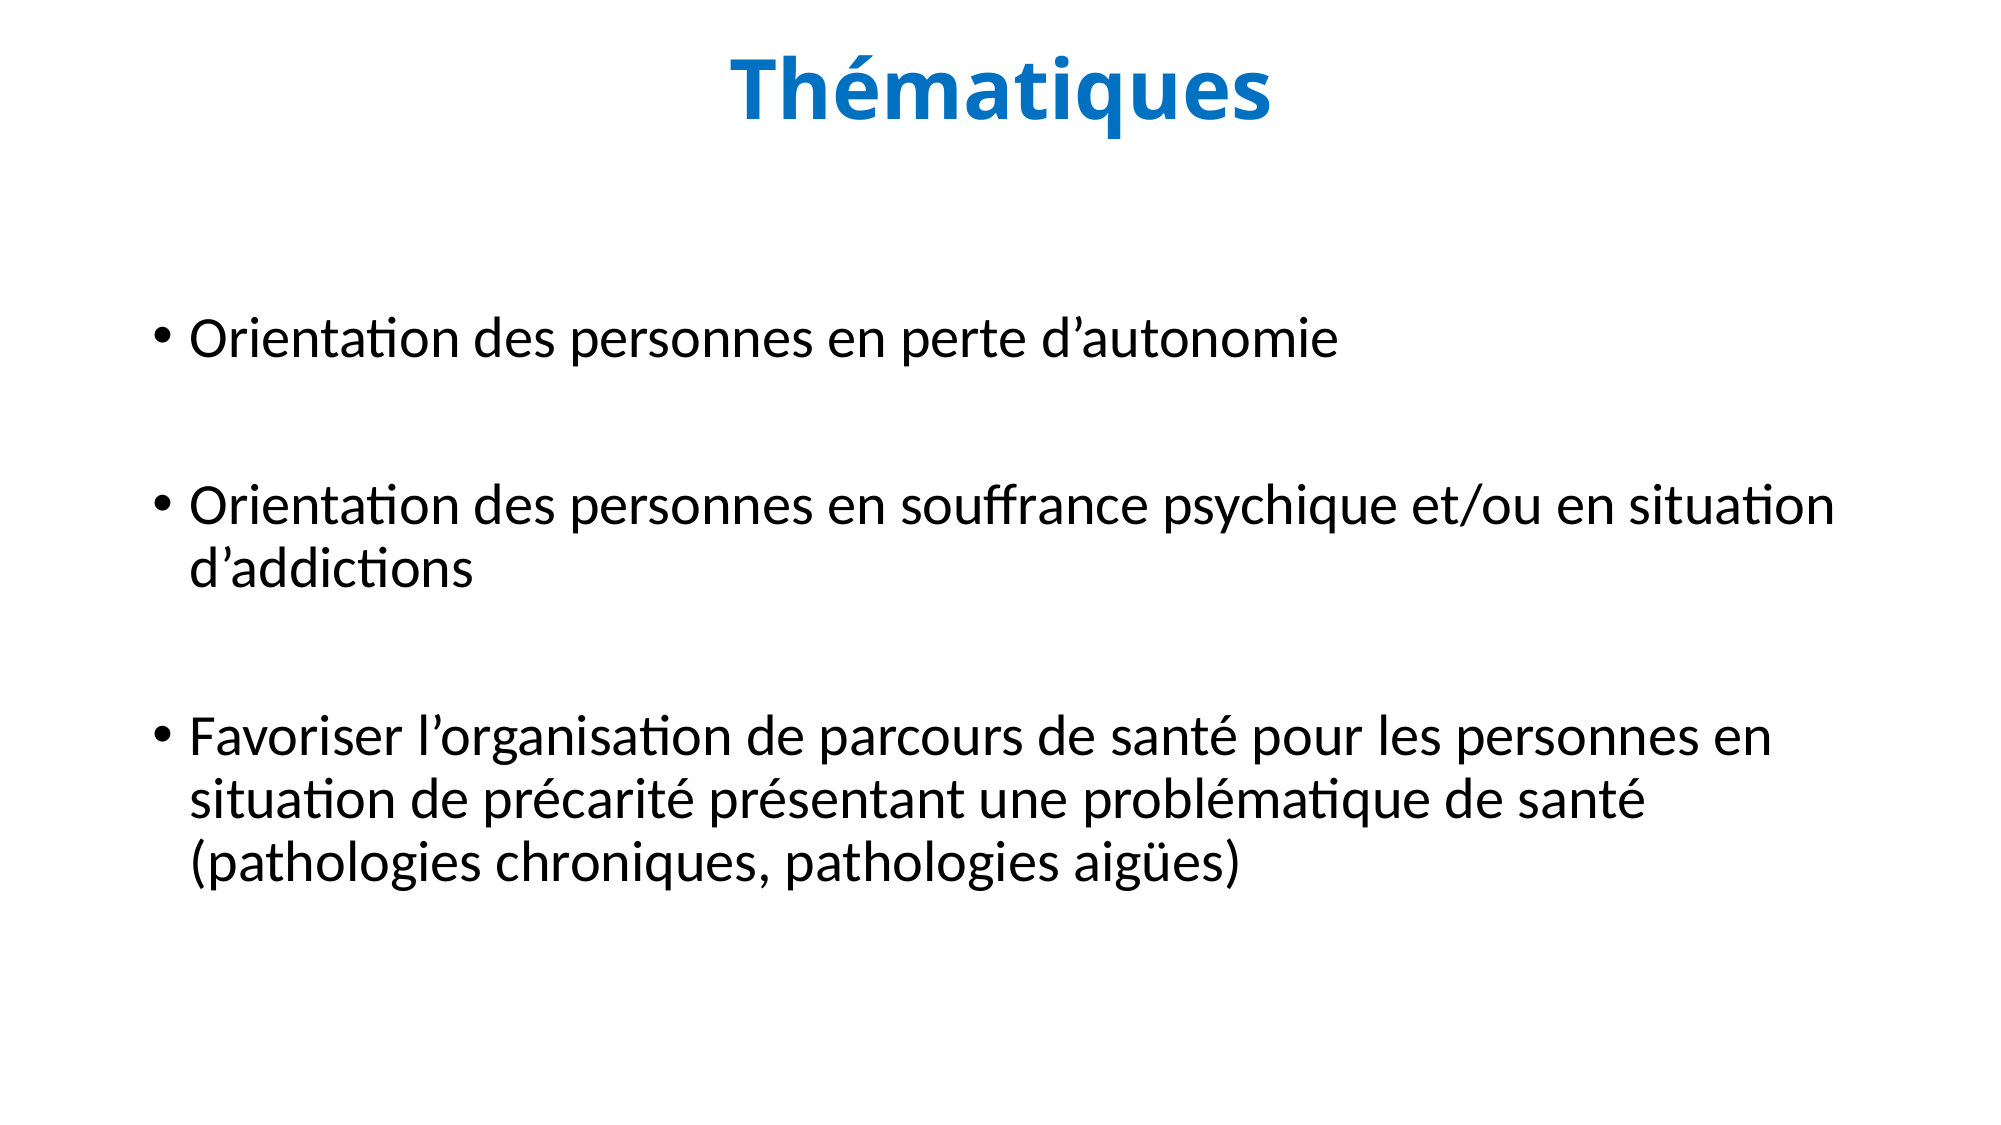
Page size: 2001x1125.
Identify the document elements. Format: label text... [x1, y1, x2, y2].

list Orientation des personnes en perte d’autonomie Orientation des personnes en souffrance psychique et/ou en situation d’addictions Favoriser l’organisation de parcours de santé pour les personnes en situation de précarité présentant une problématique de santé (pathologies chroniques, pathologies aigües) [137, 299, 1863, 1014]
title Thématiques [139, 0, 1865, 186]
